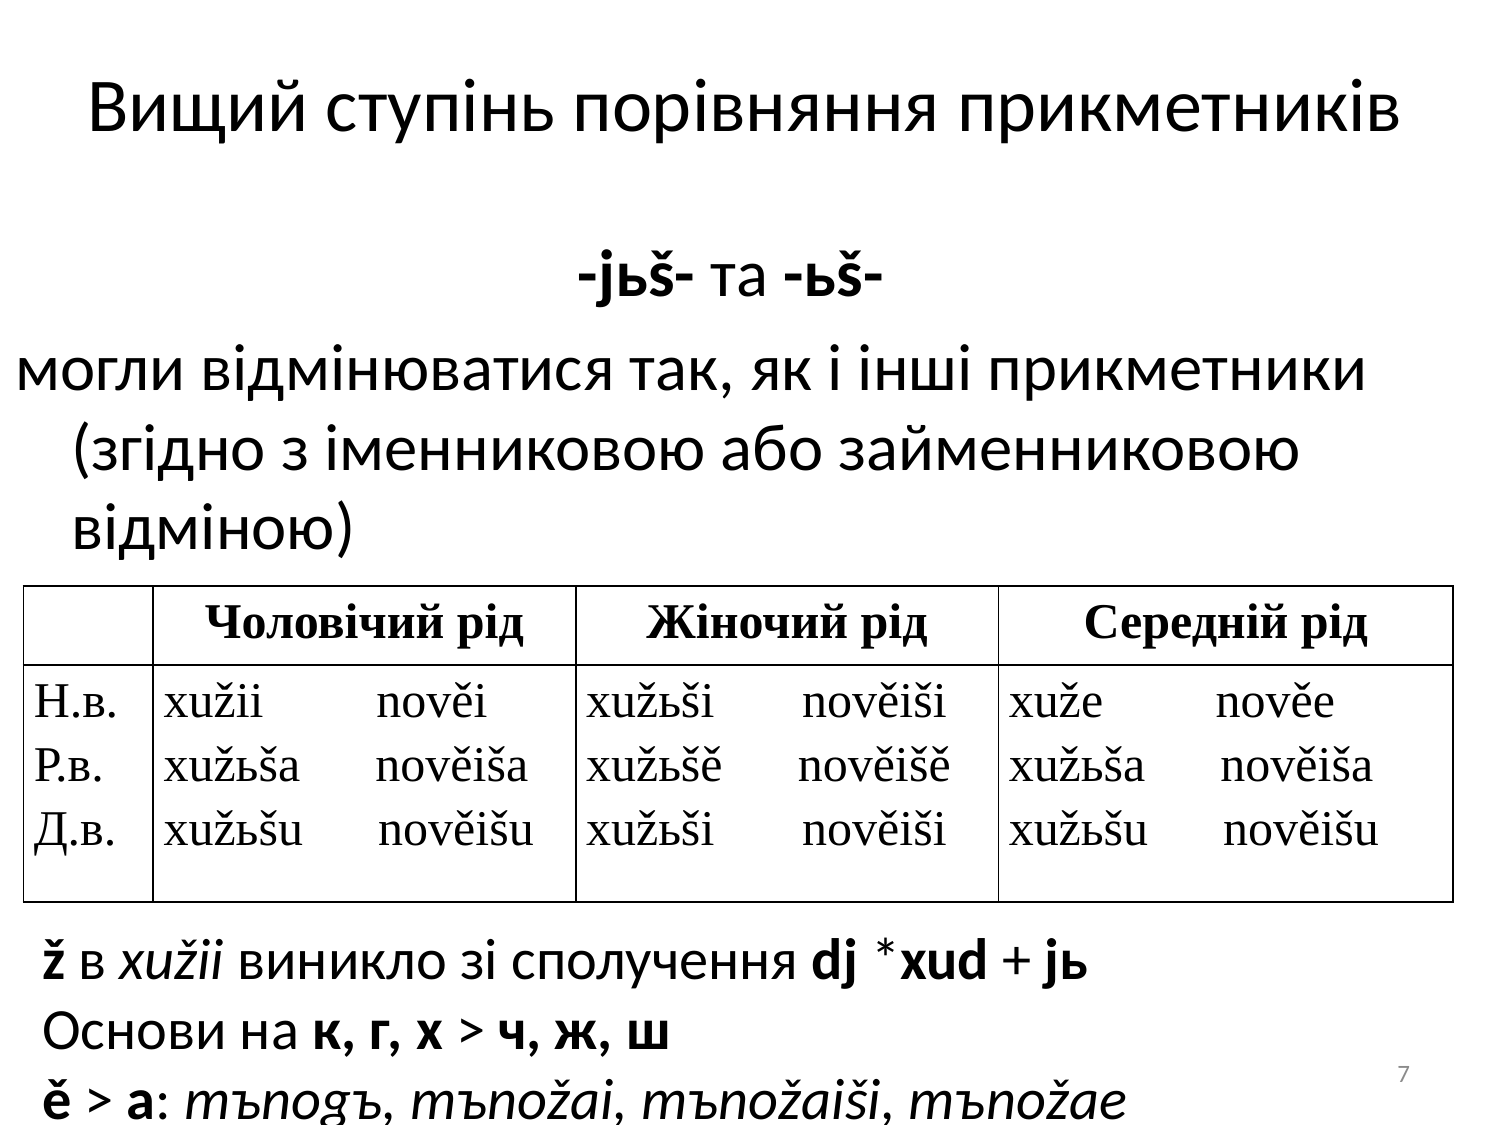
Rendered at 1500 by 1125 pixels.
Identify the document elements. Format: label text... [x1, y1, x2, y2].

title Вищий ступінь порівняння прикметників [70, 35, 1421, 166]
table_cell xužii nověi xužьša nověiša xužьšu nověišu [154, 666, 575, 901]
table_header Середній рід [999, 587, 1452, 664]
table_header Жіночий рід [577, 587, 998, 664]
text_box ž в xužii виникло зі сполучення dj *xud + jь Основи на к, г, х > ч, ж, ш ě > а: mъnogъ, mъnožai, mъnožaiši, mъnožae [27, 914, 1142, 1125]
list -jьš- та -ьš- могли відмінюватися так, як і інші прикметники (згідно з іменниковою або займенниковою відміною) [0, 222, 1477, 593]
slide_number 7 [1074, 1042, 1425, 1103]
table_cell Н.в. Р.в. Д.в. [24, 666, 152, 901]
table_header [24, 587, 152, 664]
table_cell xužьši nověiši xužьšě nověišě xužьši nověiši [577, 666, 998, 901]
table_cell xuže nověe xužьša nověiša xužьšu nověišu [999, 666, 1452, 901]
table_header Чоловічий рід [154, 587, 575, 664]
